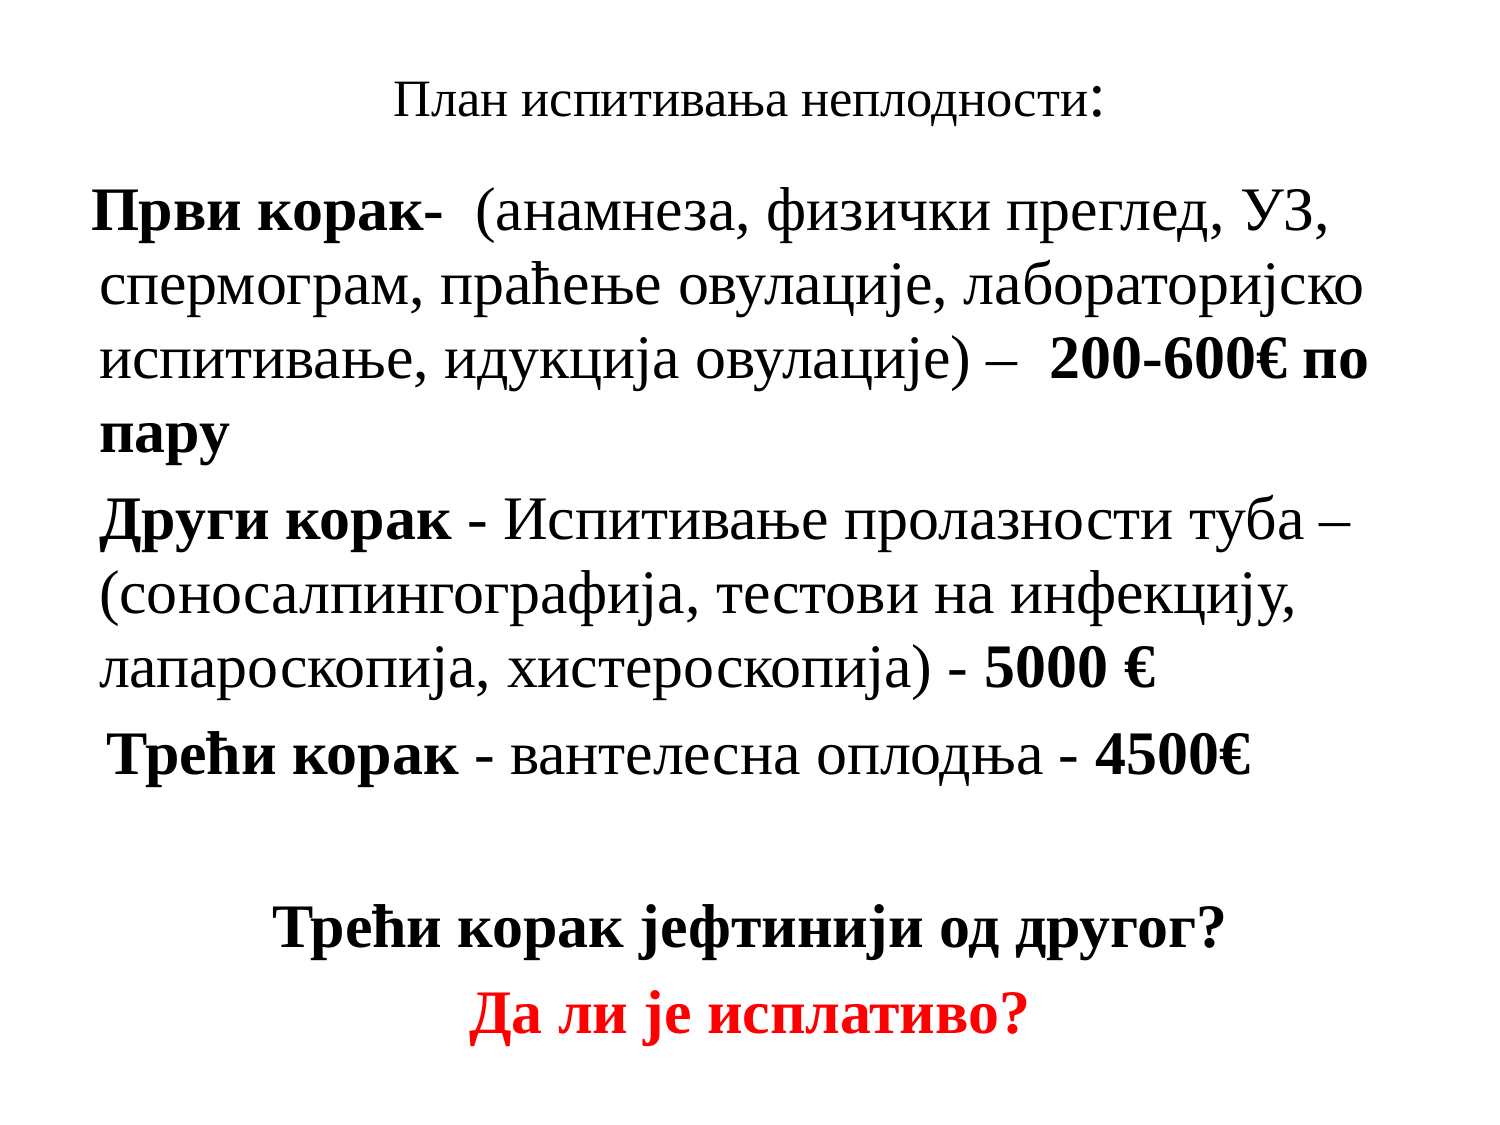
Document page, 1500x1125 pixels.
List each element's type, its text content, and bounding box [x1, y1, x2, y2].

list Први корак- (анамнеза, физички преглед, УЗ, спермограм, праћење овулације, лабораторијско испитивање, идукција овулације) – 200-600€ по пару Други корак - Испитивање пролазности туба – (соносалпингографија, тестови на инфекцију, лапароскопија, хистероскопија) - 5000 € Трећи корак - вантелесна оплодња - 4500€ Трећи корак јефтинији од другог? Да ли је исплативо? [29, 160, 1471, 1059]
title План испитивања неплодности: [75, 45, 1425, 138]
